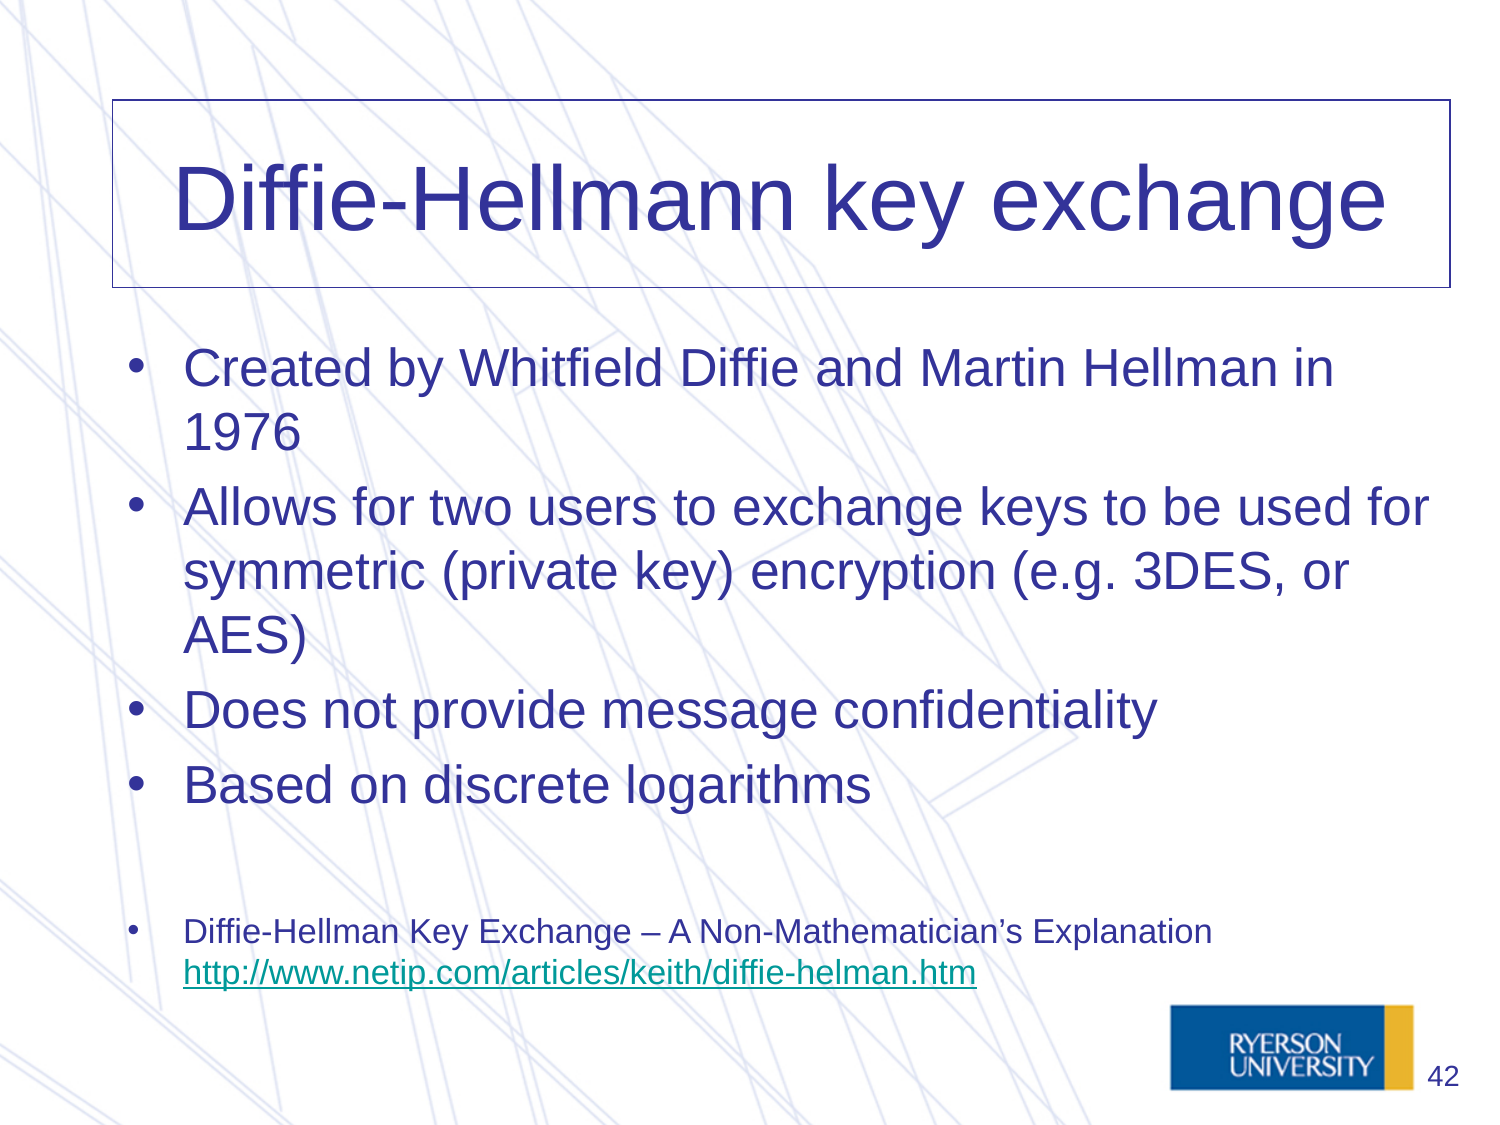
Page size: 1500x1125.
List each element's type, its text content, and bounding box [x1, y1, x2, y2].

title Diffie-Hellmann key exchange [112, 99, 1451, 288]
slide_number 42 [1399, 1049, 1476, 1113]
picture [0, 0, 1500, 1125]
list Created by Whitfield Diffie and Martin Hellman in 1976 Allows for two users to exchange keys to be used for symmetric (private key) encryption (e.g. 3DES, or AES)‏ Does not provide message confidentiality Based on discrete logarithms Diffie-Hellman Key Exchange – A Non-Mathematician’s Explanation http://www.netip.com/articles/keith/diffie-helman.htm [112, 324, 1451, 1001]
